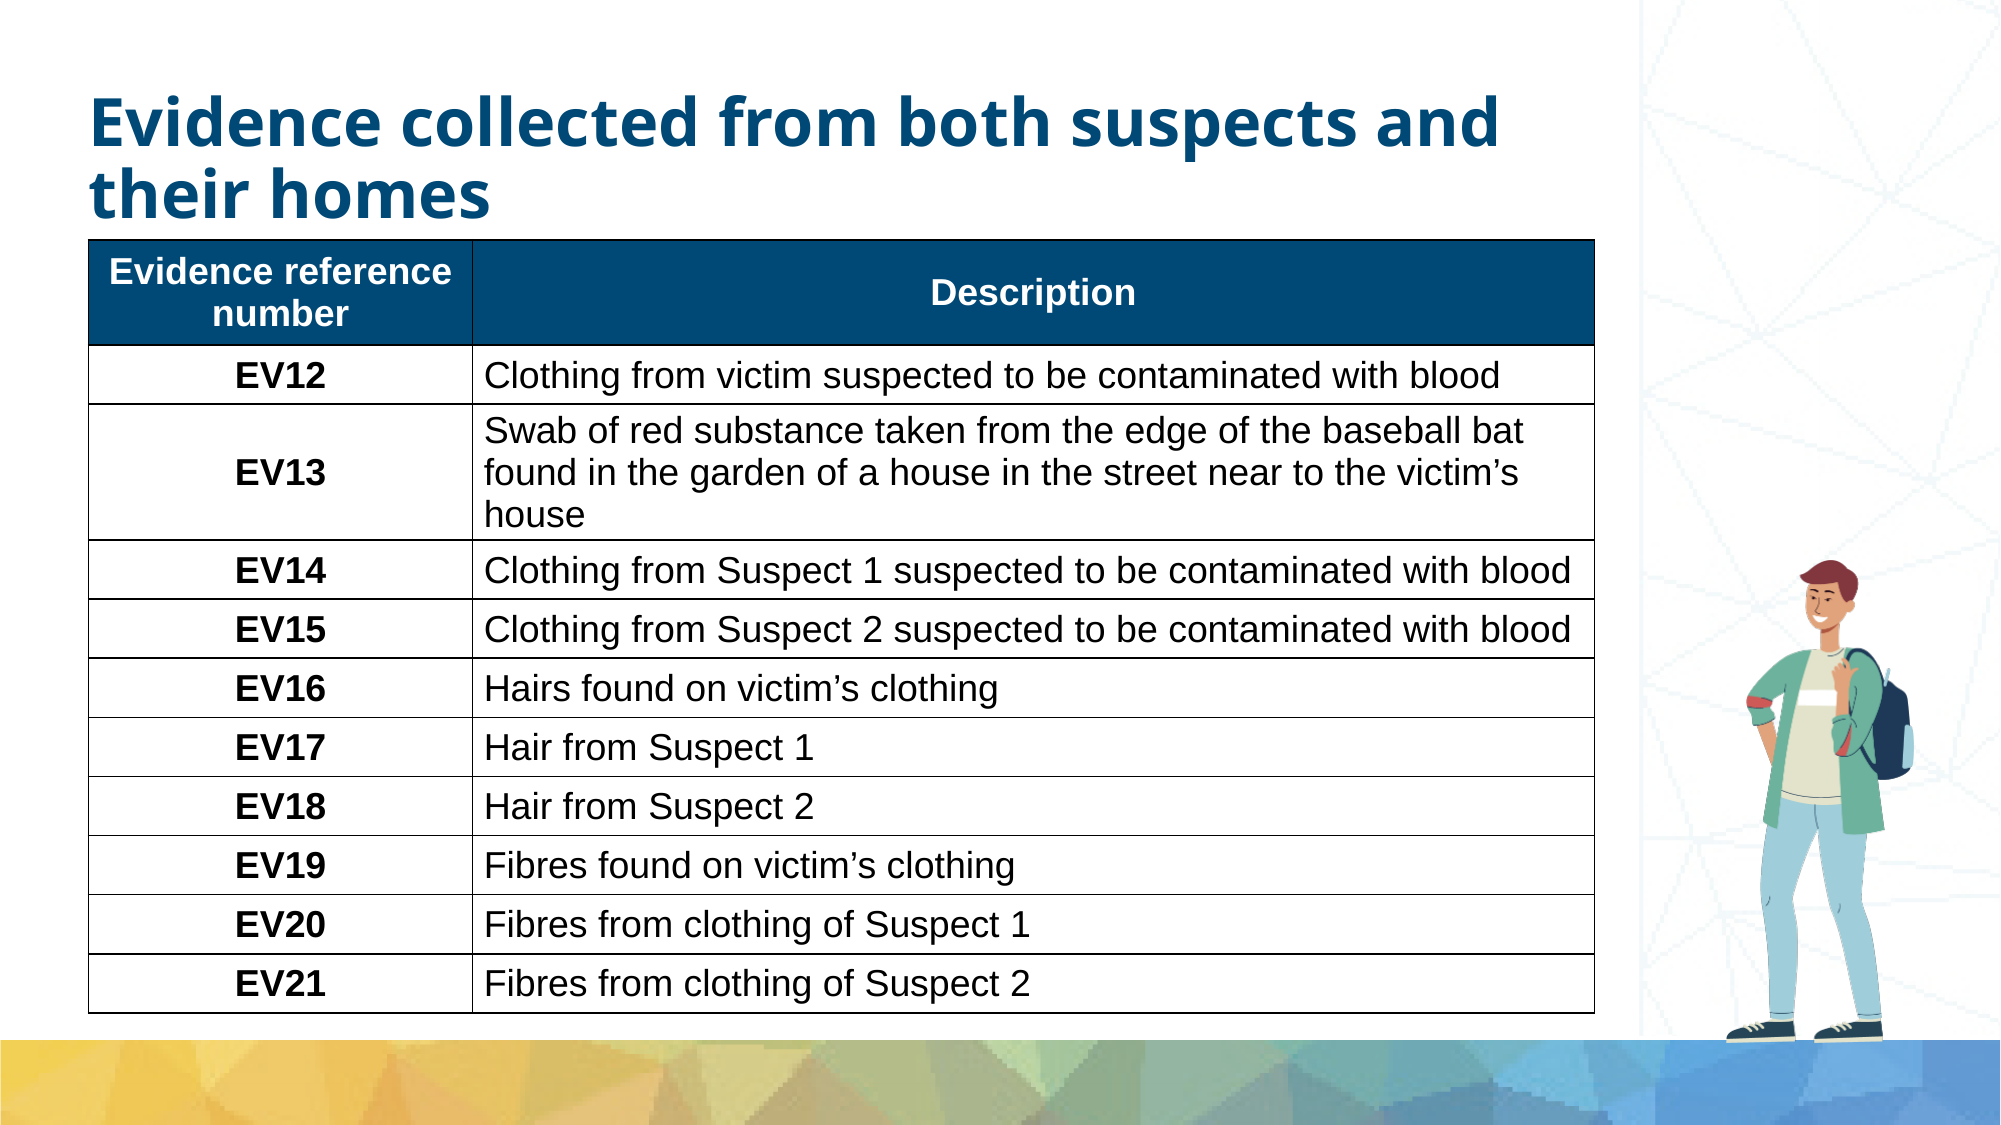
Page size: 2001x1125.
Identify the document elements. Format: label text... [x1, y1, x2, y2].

table_cell EV19 [89, 836, 472, 894]
table_cell EV20 [89, 895, 472, 953]
table_header Description [473, 241, 1594, 344]
table_cell Swab of red substance taken from the edge of the baseball bat found in the garden of a house in the street near to the victim’s house [473, 405, 1594, 539]
table_cell Clothing from Suspect 1 suspected to be contaminated with blood [473, 541, 1594, 598]
title Evidence collected from both suspects and their homes [88, 88, 1595, 222]
table_cell EV16 [89, 659, 472, 717]
table_cell Hairs found on victim’s clothing [473, 659, 1594, 717]
table_cell Hair from Suspect 1 [473, 718, 1594, 776]
table_cell Fibres from clothing of Suspect 1 [473, 895, 1594, 953]
table_cell Hair from Suspect 2 [473, 777, 1594, 835]
picture [0, 0, 2001, 1125]
table_header Evidence reference number [89, 241, 472, 344]
table_cell Fibres from clothing of Suspect 2 [473, 955, 1594, 1012]
table_cell EV21 [89, 955, 472, 1012]
table_cell EV15 [89, 600, 472, 657]
table_cell Clothing from Suspect 2 suspected to be contaminated with blood [473, 600, 1594, 657]
table_cell EV18 [89, 777, 472, 835]
table_cell EV14 [89, 541, 472, 598]
table_cell Clothing from victim suspected to be contaminated with blood [473, 346, 1594, 403]
table_cell Fibres found on victim’s clothing [473, 836, 1594, 894]
table_cell EV12 [89, 346, 472, 403]
table_cell EV17 [89, 718, 472, 776]
table_cell EV13 [89, 405, 472, 539]
